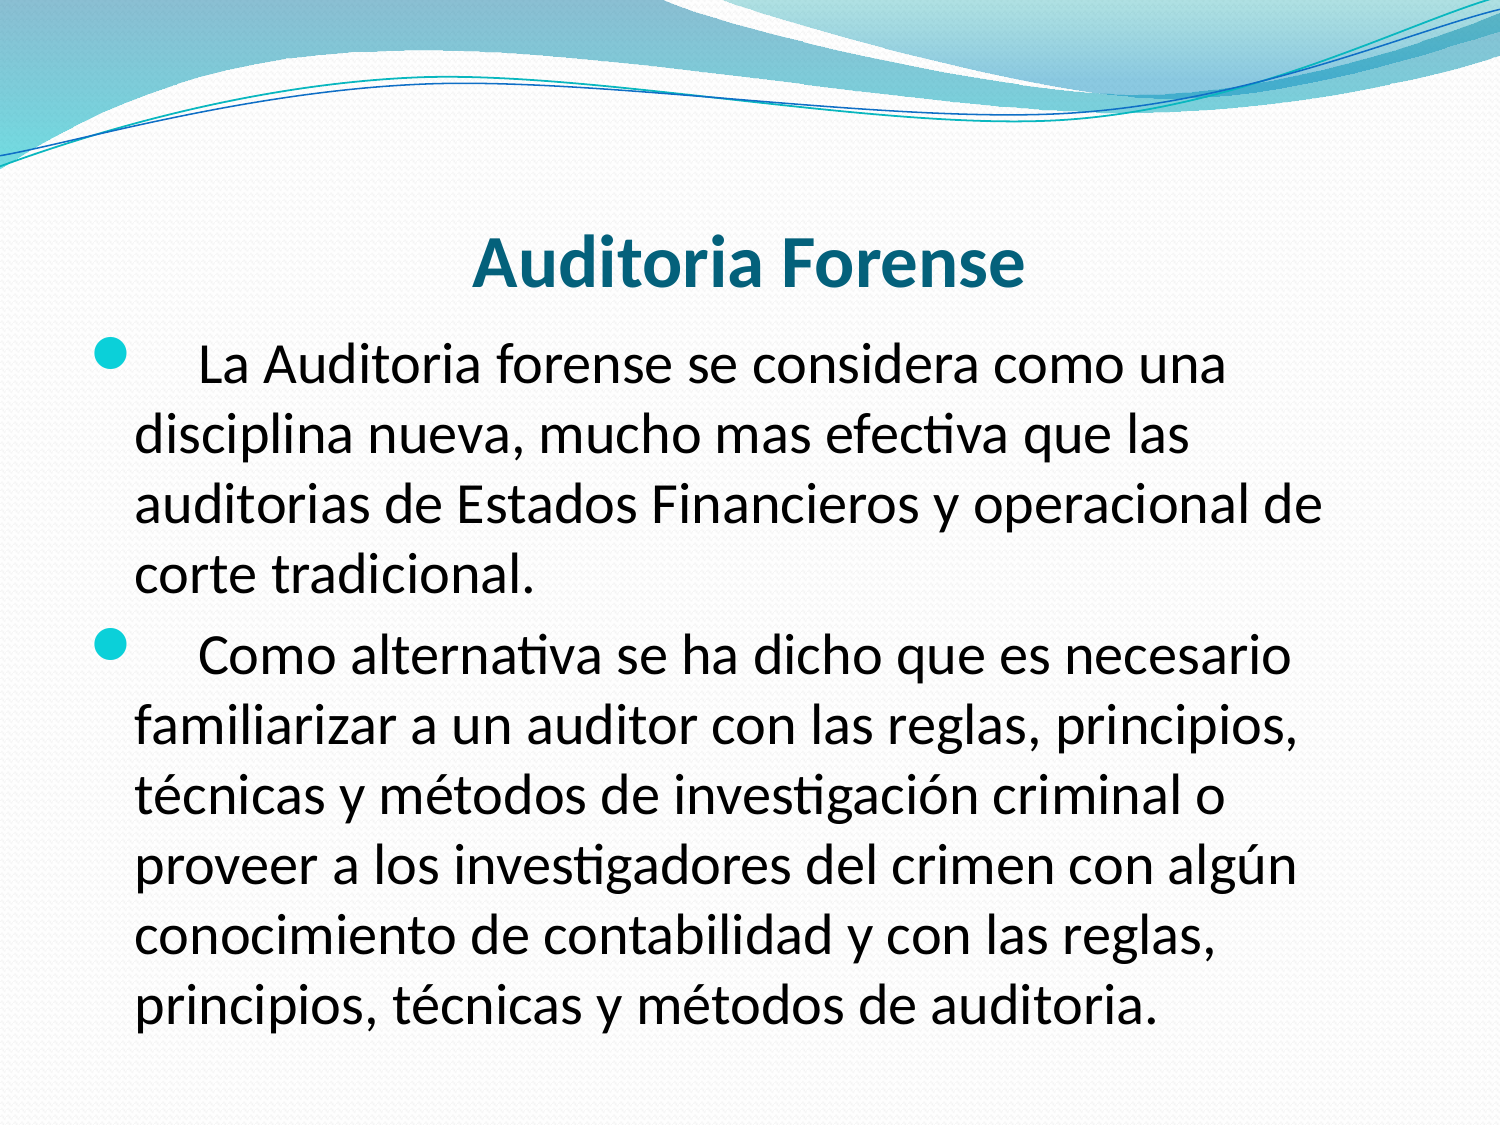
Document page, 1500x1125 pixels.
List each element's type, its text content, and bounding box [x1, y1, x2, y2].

list La Auditoria forense se considera como una disciplina nueva, mucho mas efectiva que las auditorias de Estados Financieros y operacional de corte tradicional. Como alternativa se ha dicho que es necesario familiarizar a un auditor con las reglas, principios, técnicas y métodos de investigación criminal o proveer a los investigadores del crimen con algún conocimiento de contabilidad y con las reglas, principios, técnicas y métodos de auditoria. [75, 317, 1425, 1038]
title Auditoria Forense [75, 115, 1425, 303]
